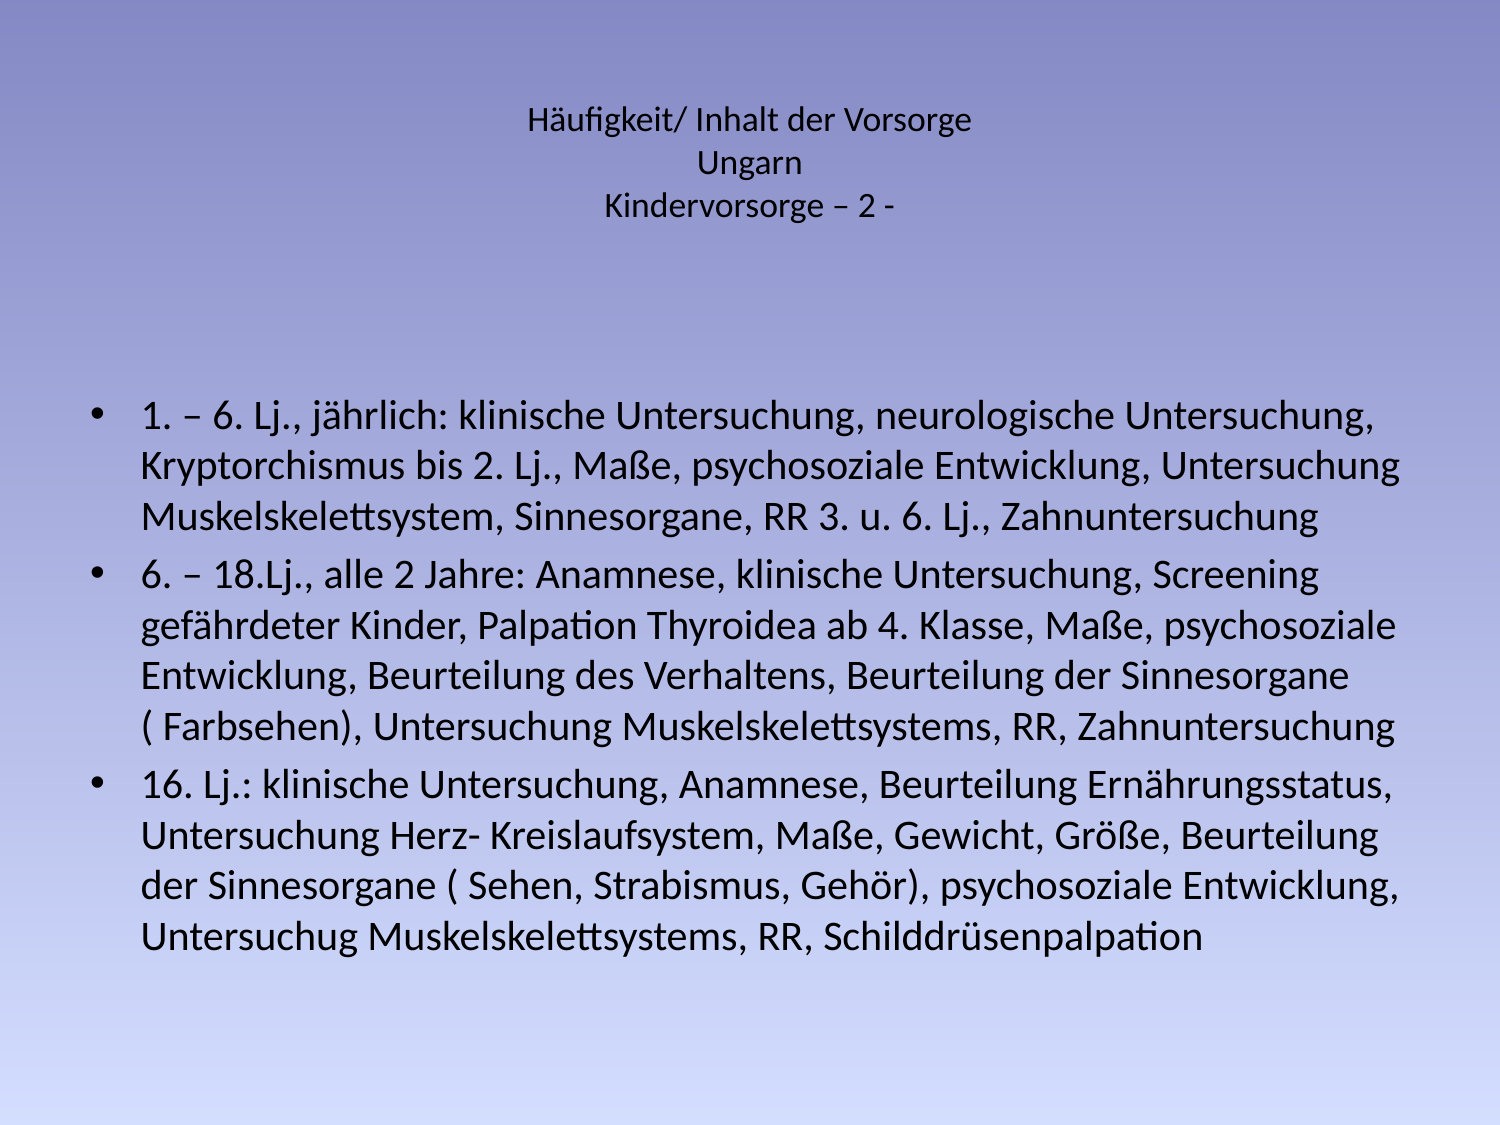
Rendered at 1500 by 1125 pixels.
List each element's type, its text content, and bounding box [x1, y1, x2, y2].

list 1. – 6. Lj., jährlich: klinische Untersuchung, neurologische Untersuchung, Kryptorchismus bis 2. Lj., Maße, psychosoziale Entwicklung, Untersuchung Muskelskelettsystem, Sinnesorgane, RR 3. u. 6. Lj., Zahnuntersuchung 6. – 18.Lj., alle 2 Jahre: Anamnese, klinische Untersuchung, Screening gefährdeter Kinder, Palpation Thyroidea ab 4. Klasse, Maße, psychosoziale Entwicklung, Beurteilung des Verhaltens, Beurteilung der Sinnesorgane ( Farbsehen), Untersuchung Muskelskelettsystems, RR, Zahnuntersuchung 16. Lj.: klinische Untersuchung, Anamnese, Beurteilung Ernährungsstatus, Untersuchung Herz- Kreislaufsystem, Maße, Gewicht, Größe, Beurteilung der Sinnesorgane ( Sehen, Strabismus, Gehör), psychosoziale Entwicklung, Untersuchug Muskelskelettsystems, RR, Schilddrüsenpalpation [75, 262, 1425, 1125]
title Häufigkeit/ Inhalt der Vorsorge Ungarn Kindervorsorge – 2 - [75, 45, 1425, 233]
